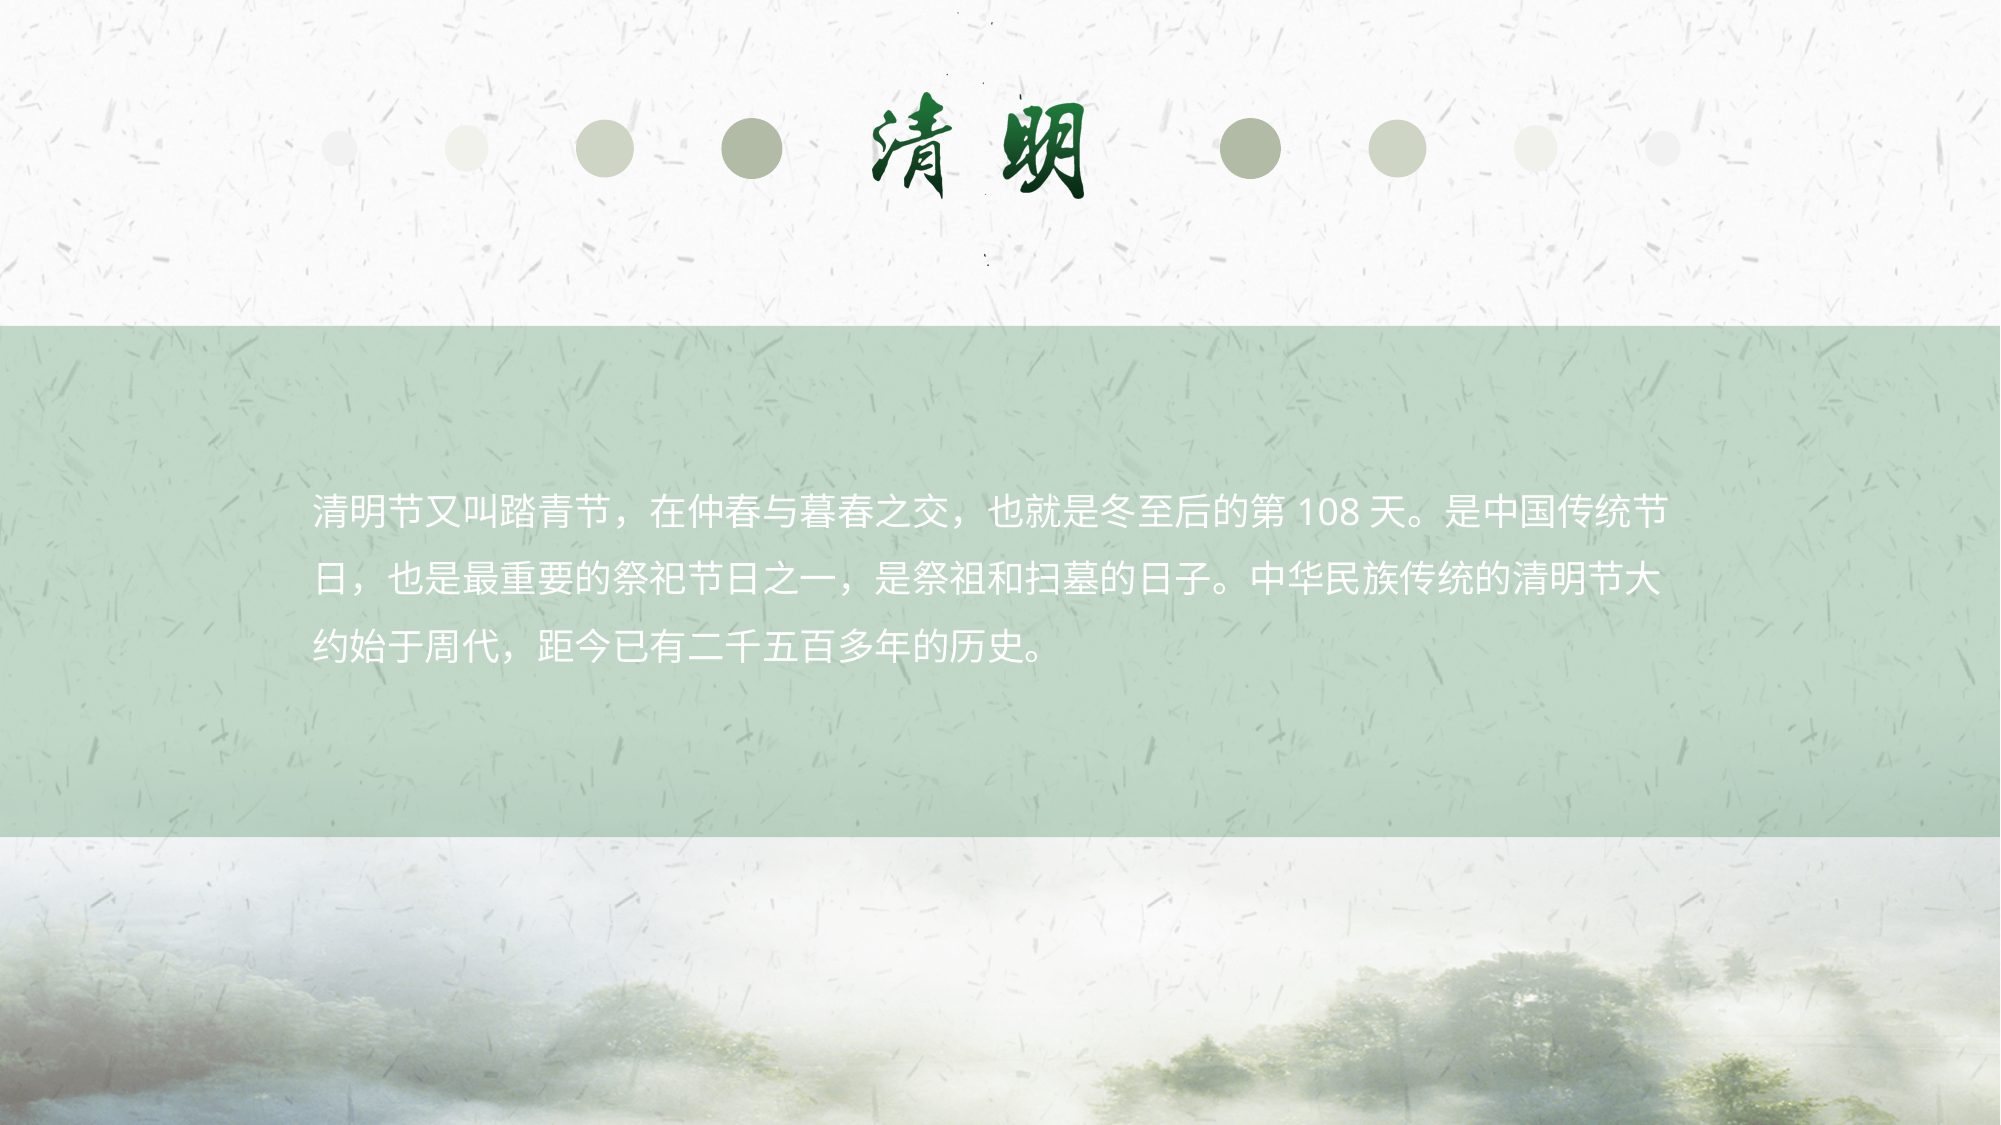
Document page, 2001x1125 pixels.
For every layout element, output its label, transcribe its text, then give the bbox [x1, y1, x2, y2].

text_box 清明节又叫踏青节，在仲春与暮春之交，也就是冬至后的第108天。是中国传统节日，也是最重要的祭祀节日之一，是祭祖和扫墓的日子。中华民族传统的清明节大约始于周代，距今已有二千五百多年的历史。 [297, 457, 1712, 675]
picture [0, 0, 2001, 1125]
text_box [0, 325, 2000, 838]
